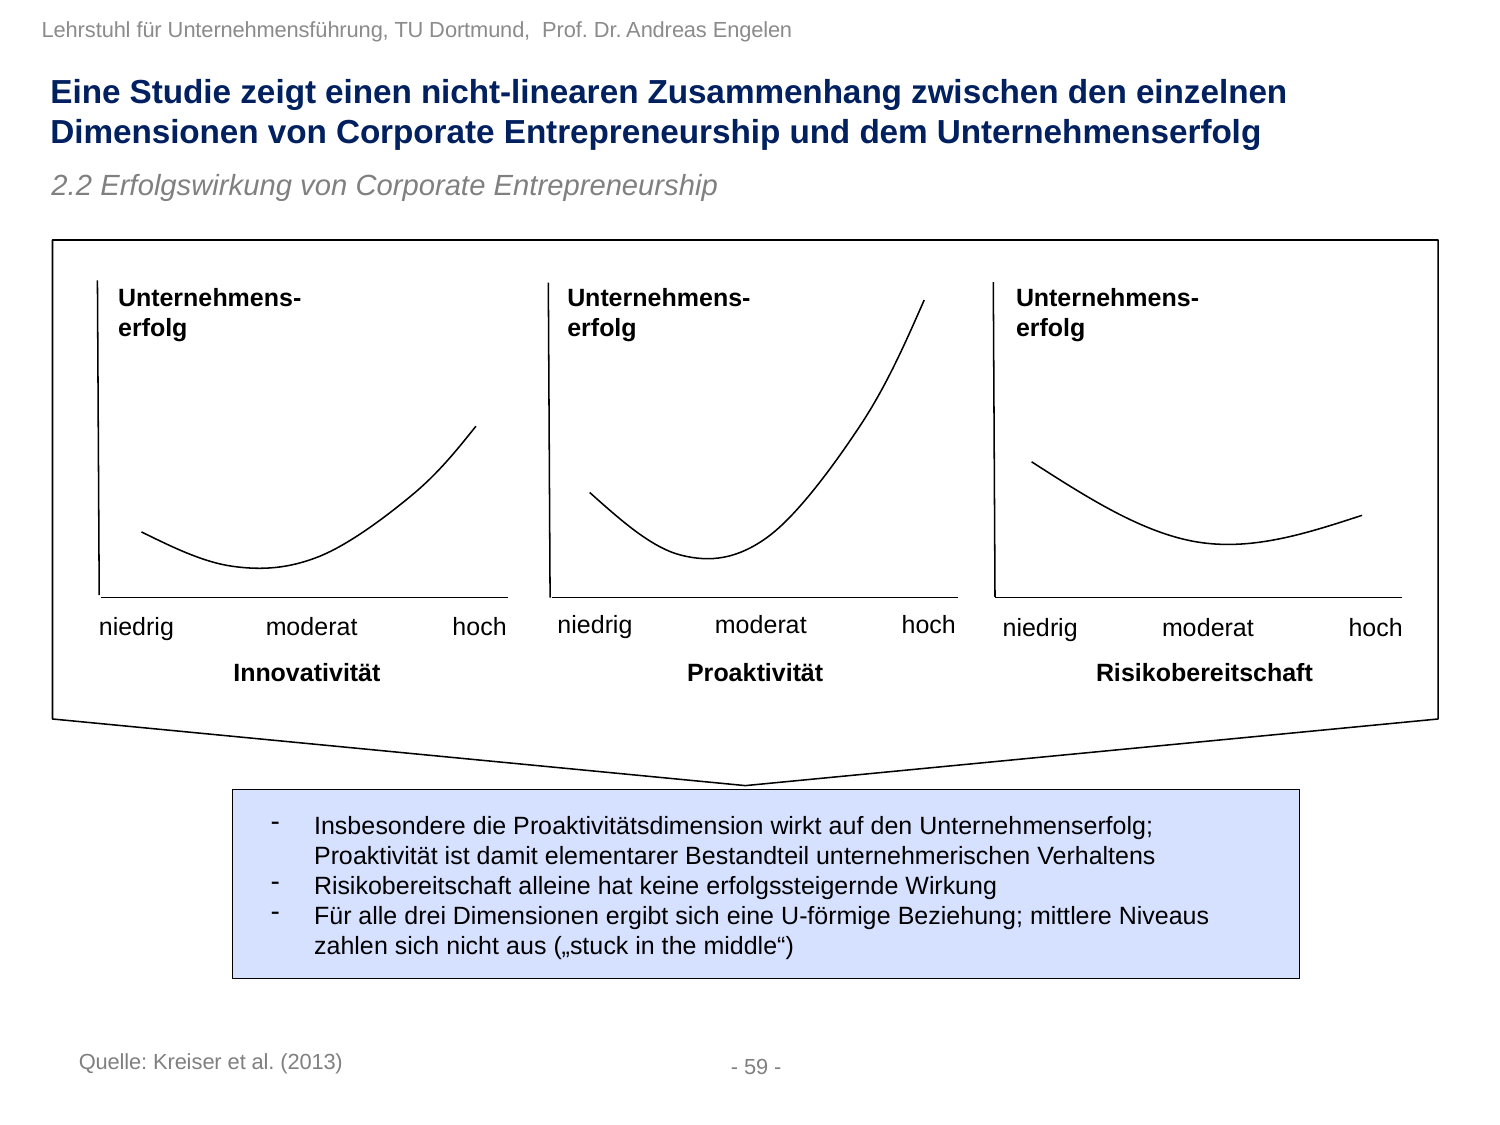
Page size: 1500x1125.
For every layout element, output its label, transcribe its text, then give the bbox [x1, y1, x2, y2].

text_box [996, 286, 1000, 597]
text_box [141, 426, 476, 569]
text_box hoch [1282, 604, 1470, 650]
text_box niedrig [574, 605, 633, 647]
text_box Eine Studie zeigt einen nicht-linearen Zusammenhang zwischen den einzelnen Dimensionen von Corporate Entrepreneurship und dem Unternehmenserfolg [35, 63, 1433, 158]
text_box [990, 287, 1003, 601]
text_box Quelle: Kreiser et al. (2013) [63, 1039, 359, 1081]
text_box [232, 789, 1300, 979]
text_box [52, 648, 1439, 786]
text_box moderat [633, 605, 890, 647]
text_box hoch [890, 601, 1023, 647]
text_box Unternehmens-erfolg [552, 273, 776, 349]
text_box niedrig [912, 605, 1080, 650]
text_box Proaktivität [550, 648, 961, 694]
text_box Unternehmens-erfolg [103, 273, 327, 349]
text_box 2.2 Erfolgswirkung von Corporate Entrepreneurship [36, 159, 734, 244]
text_box moderat [1080, 605, 1282, 650]
text_box [52, 239, 1439, 604]
text_box [589, 299, 925, 559]
text_box Risikobereitschaft [998, 650, 1412, 694]
text_box moderat [183, 605, 440, 648]
text_box [545, 287, 556, 601]
text_box Insbesondere die Proaktivitätsdimension wirkt auf den Unternehmenserfolg; Proaktivität ist damit elementarer Bestandteil unternehmerischen Verhaltens Risikobereitschaft alleine hat keine erfolgssteigernde Wirkung Für alle drei Dimensionen ergibt sich eine U-förmige Beziehung; mittlere Niveaus zahlen sich nicht aus („stuck in the middle“) [256, 802, 1290, 967]
text_box niedrig [0, 603, 183, 648]
text_box [1031, 461, 1363, 545]
text_box - 59 - [599, 1045, 913, 1087]
text_box [94, 284, 105, 601]
text_box hoch [440, 603, 574, 648]
text_box Unternehmens-erfolg [1001, 273, 1225, 349]
text_box Innovativität [102, 648, 512, 694]
